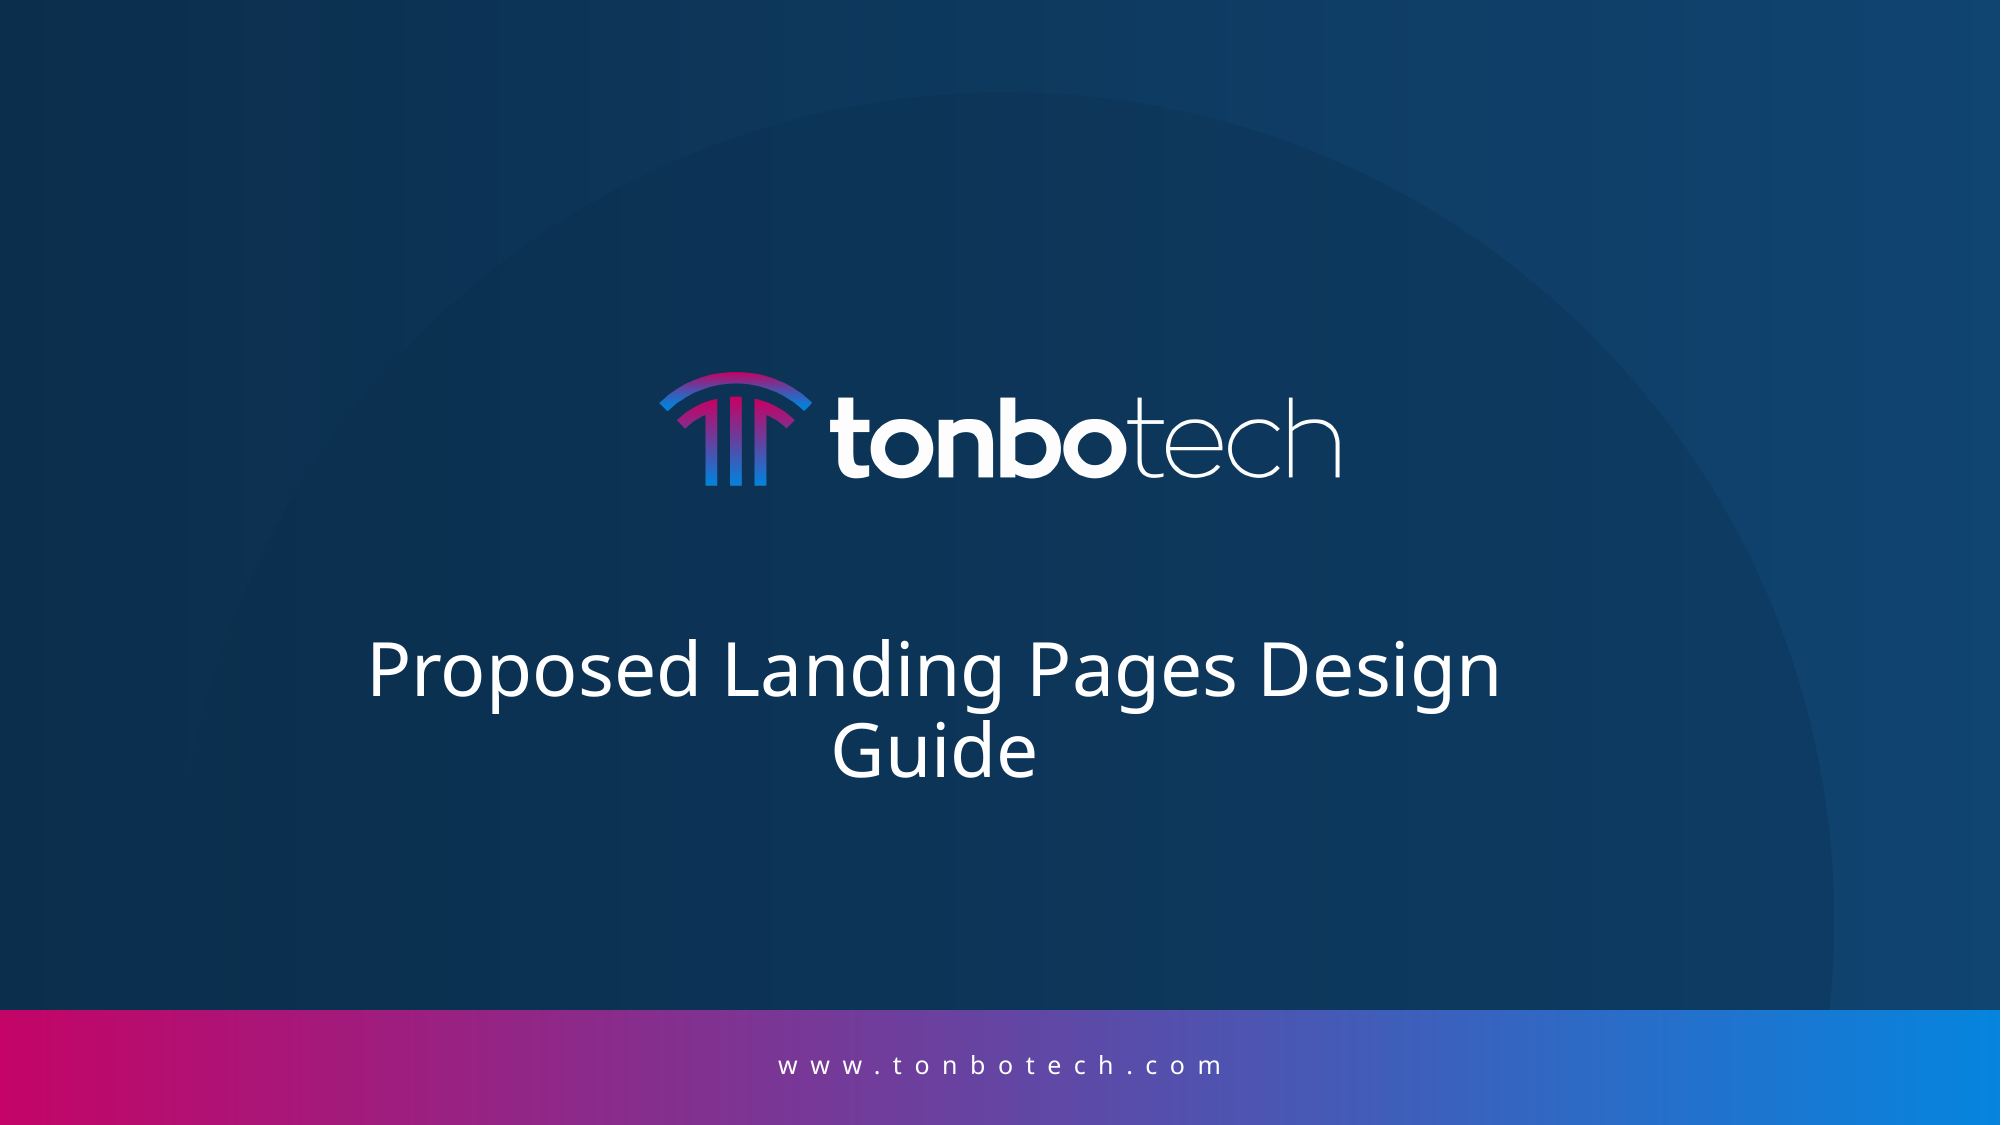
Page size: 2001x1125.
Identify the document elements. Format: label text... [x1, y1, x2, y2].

picture [649, 355, 1351, 503]
list www.tonbotech.com [488, 1033, 1512, 1099]
title Proposed Landing Pages Design Guide [306, 538, 1564, 801]
